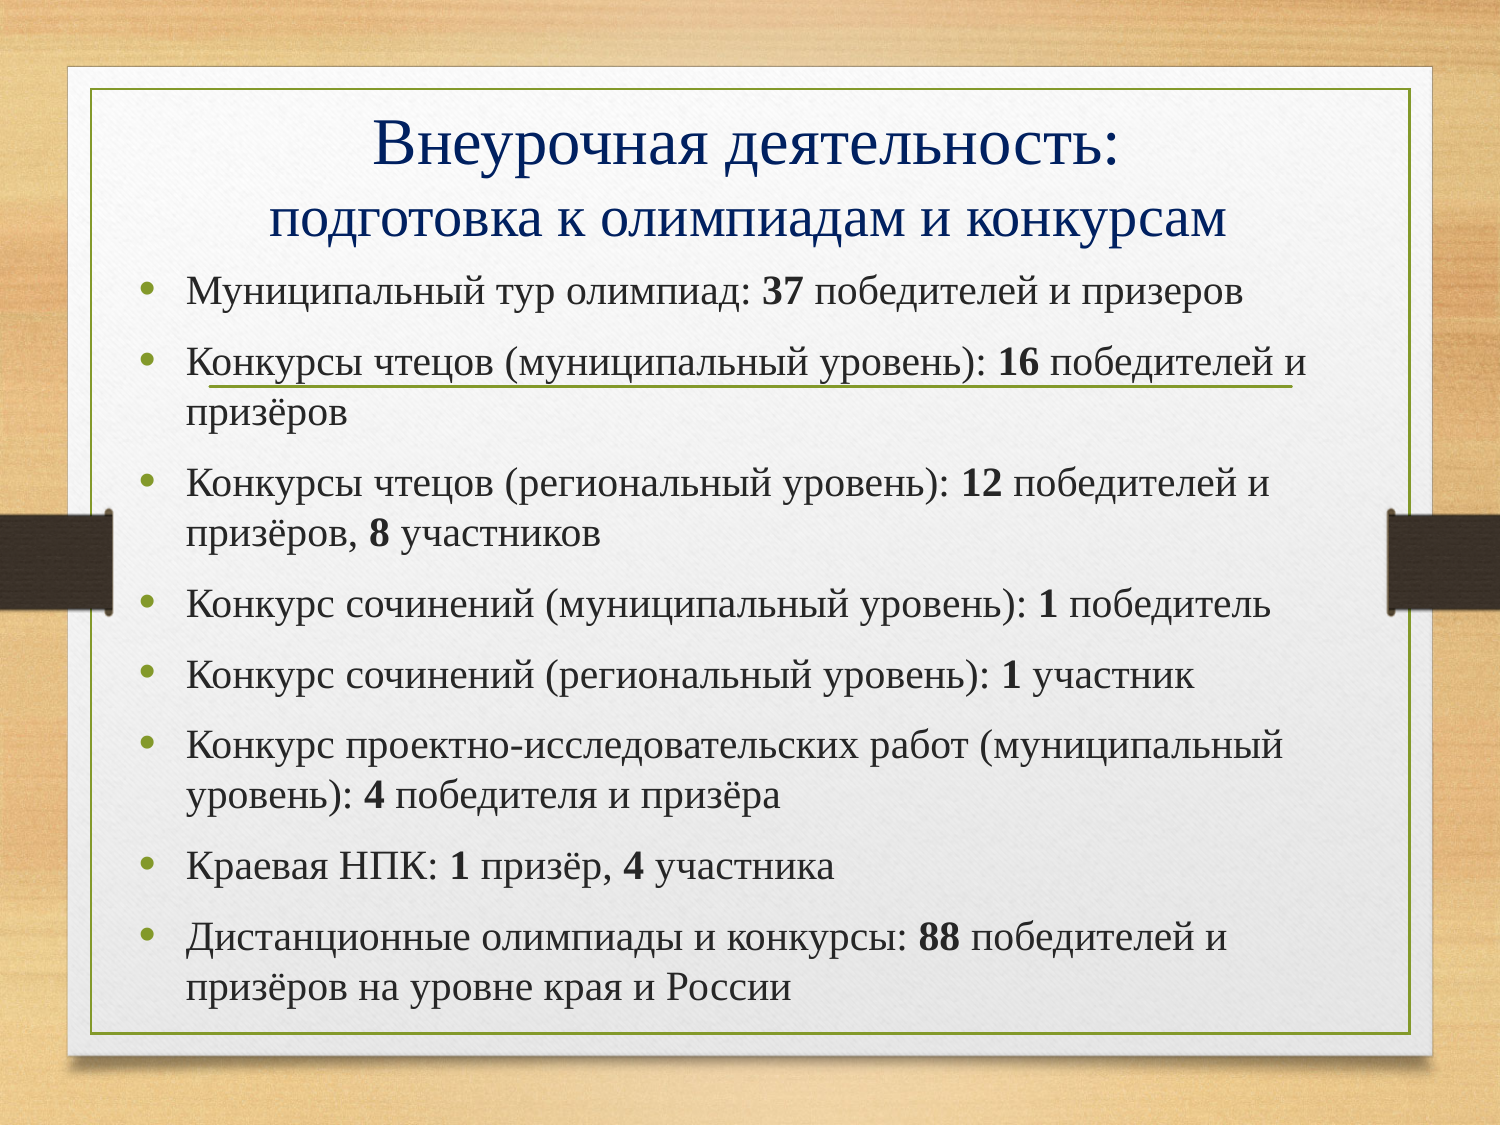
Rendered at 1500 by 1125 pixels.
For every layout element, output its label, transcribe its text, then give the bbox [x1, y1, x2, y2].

title Внеурочная деятельность: подготовка к олимпиадам и конкурсам [100, 90, 1412, 256]
picture [0, 0, 1500, 1125]
list Муниципальный тур олимпиад: 37 победителей и призеров Конкурсы чтецов (муниципальный уровень): 16 победителей и призёров Конкурсы чтецов (региональный уровень): 12 победителей и призёров, 8 участников Конкурс сочинений (муниципальный уровень): 1 победитель Конкурс сочинений (региональный уровень): 1 участник Конкурс проектно-исследовательских работ (муниципальный уровень): 4 победителя и призёра Краевая НПК: 1 призёр, 4 участника Дистанционные олимпиады и конкурсы: 88 победителей и призёров нa уровне края и России [123, 255, 1365, 974]
